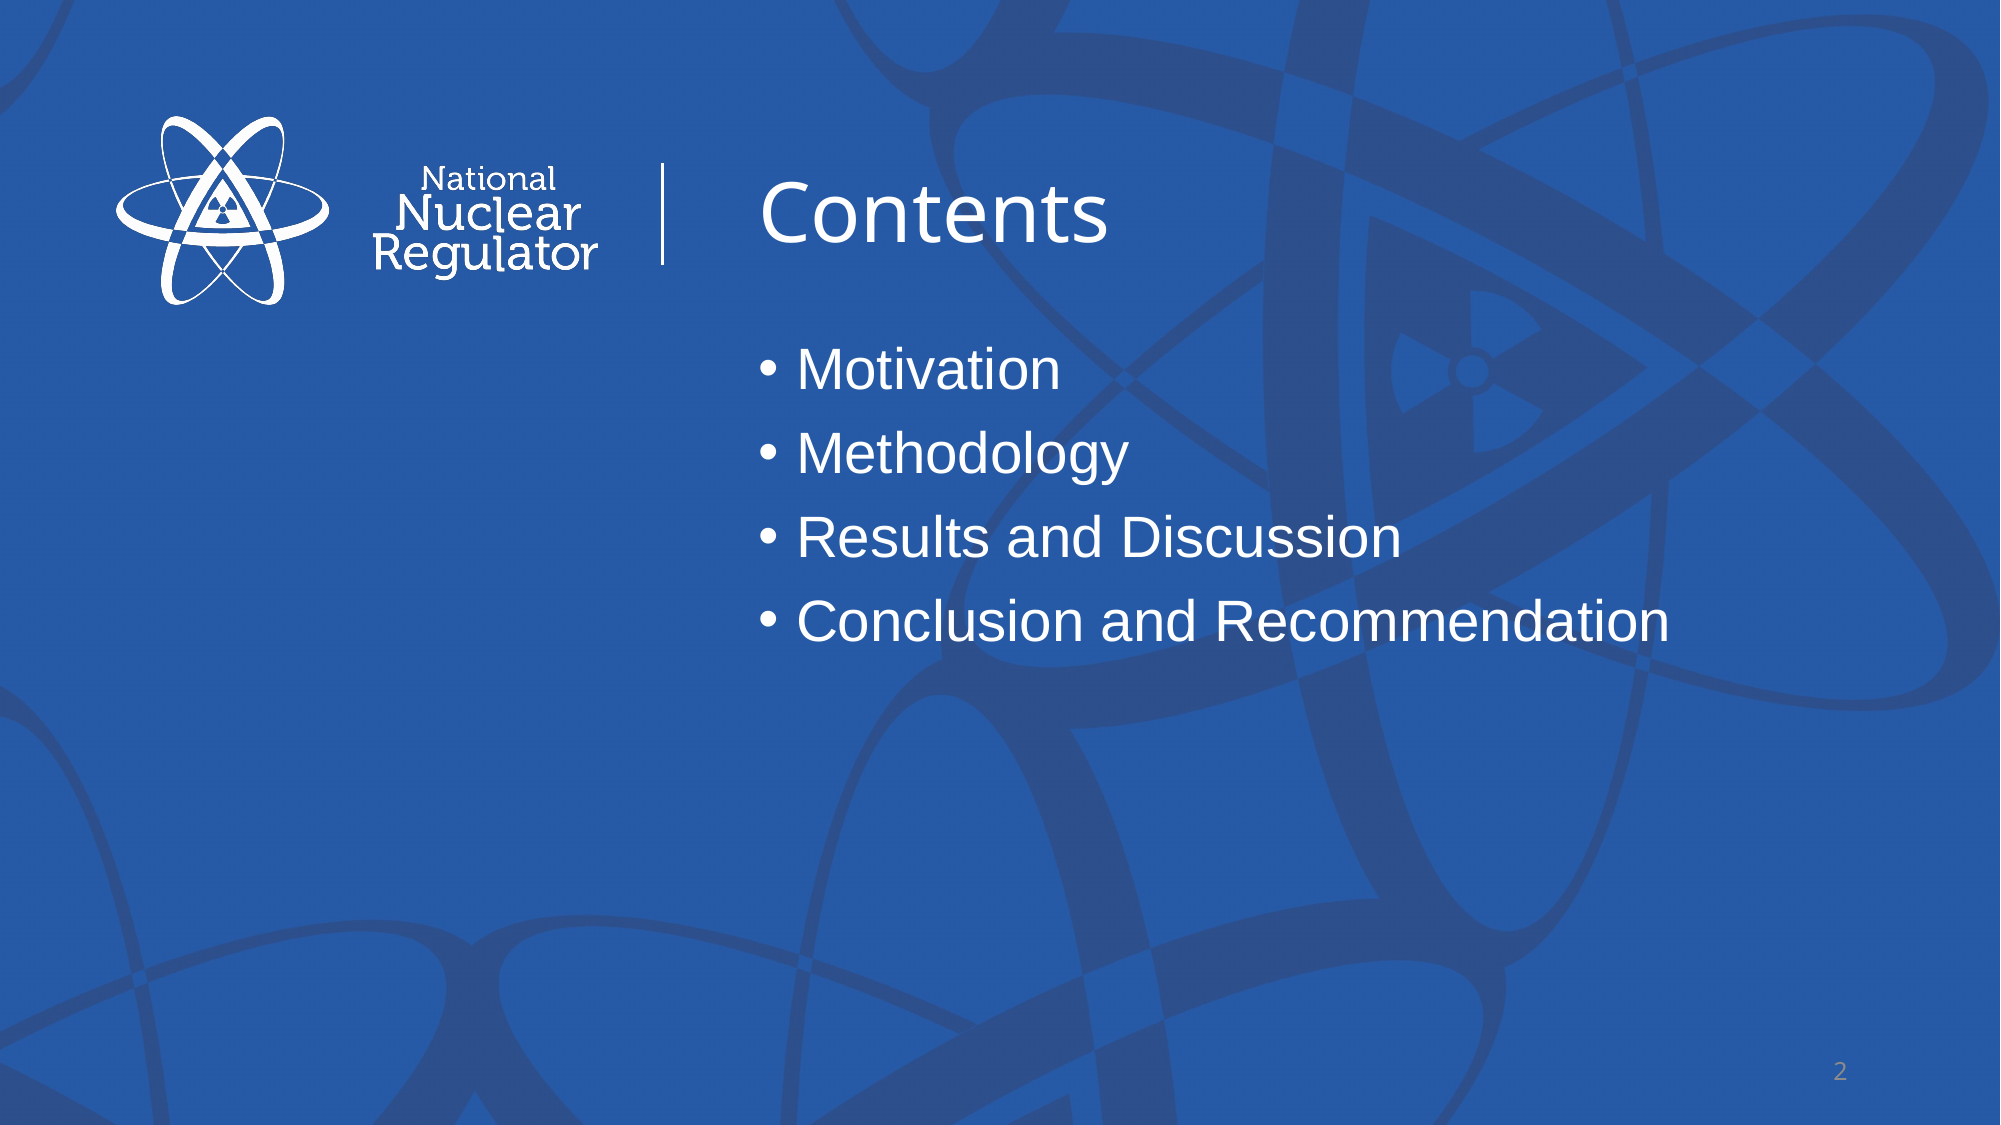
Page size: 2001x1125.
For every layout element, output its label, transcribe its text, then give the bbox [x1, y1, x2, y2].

slide_number 2 [1412, 1042, 1863, 1103]
list Motivation Methodology Results and Discussion Conclusion and Recommendation [743, 332, 1962, 890]
picture [0, 0, 2000, 1125]
list Contents [743, 163, 1730, 285]
